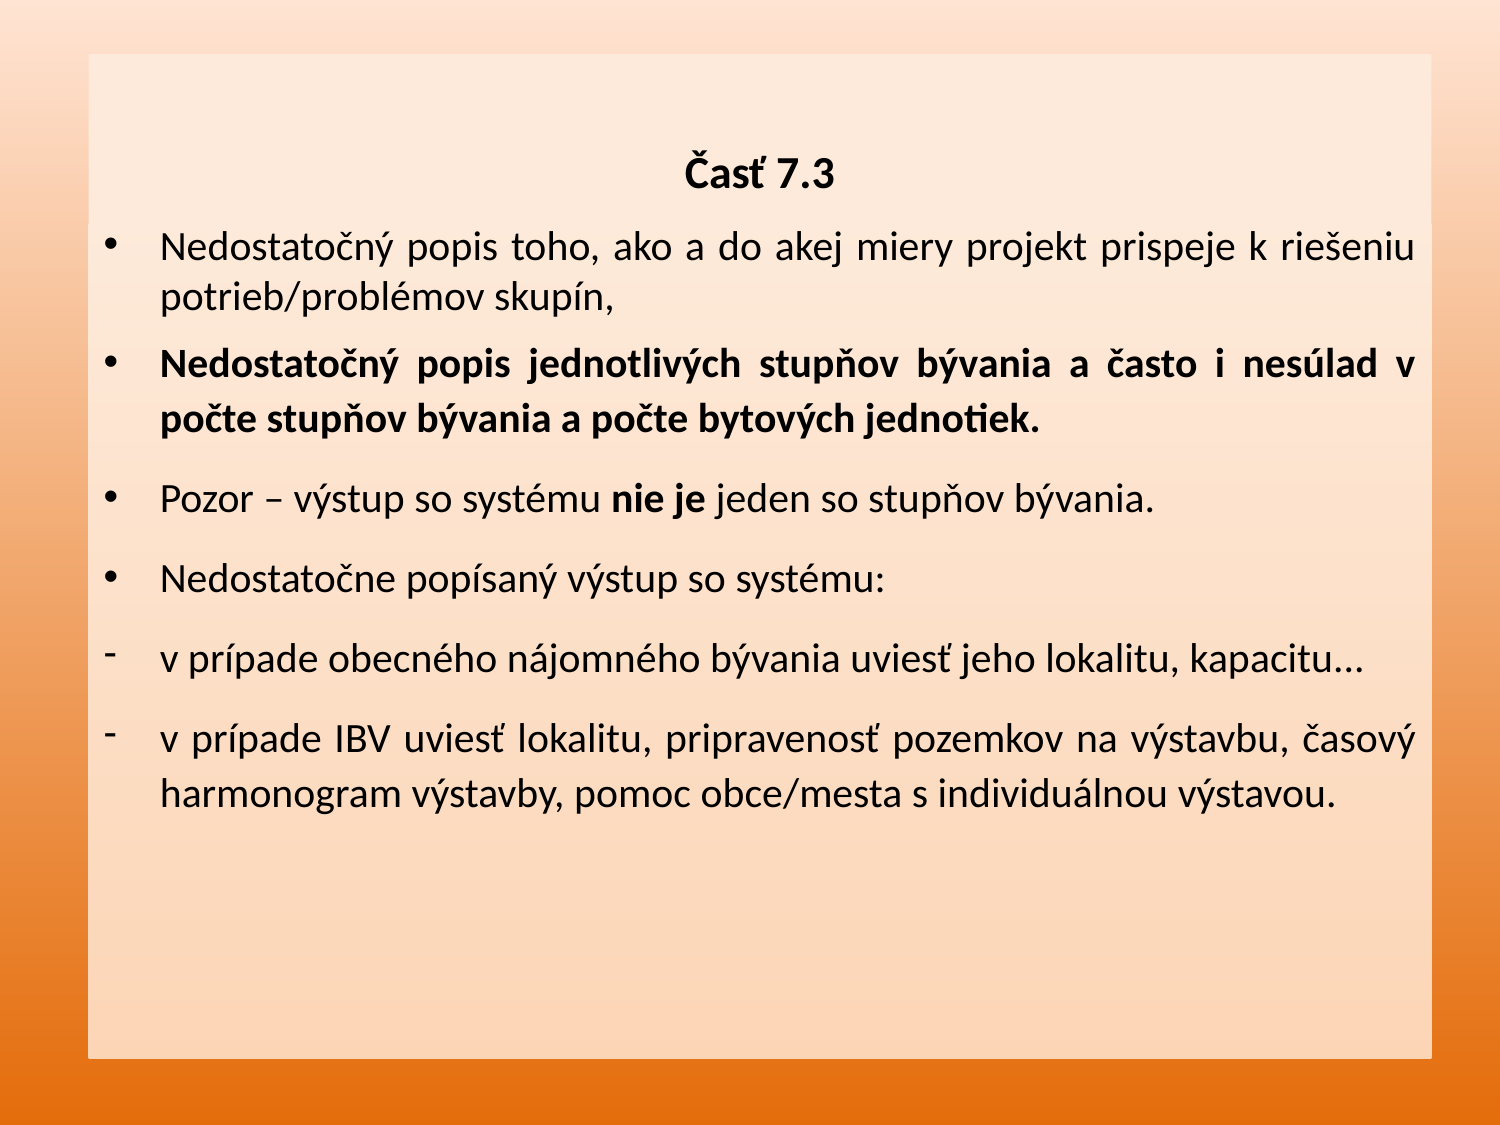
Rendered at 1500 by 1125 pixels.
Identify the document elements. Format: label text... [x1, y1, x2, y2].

list Časť 7.3 Nedostatočný popis toho, ako a do akej miery projekt prispeje k riešeniu potrieb/problémov skupín, Nedostatočný popis jednotlivých stupňov bývania a často i nesúlad v počte stupňov bývania a počte bytových jednotiek. Pozor – výstup so systému nie je jeden so stupňov bývania. Nedostatočne popísaný výstup so systému: v prípade obecného nájomného bývania uviesť jeho lokalitu, kapacitu... v prípade IBV uviesť lokalitu, pripravenosť pozemkov na výstavbu, časový harmonogram výstavby, pomoc obce/mesta s individuálnou výstavou. [88, 54, 1432, 1059]
